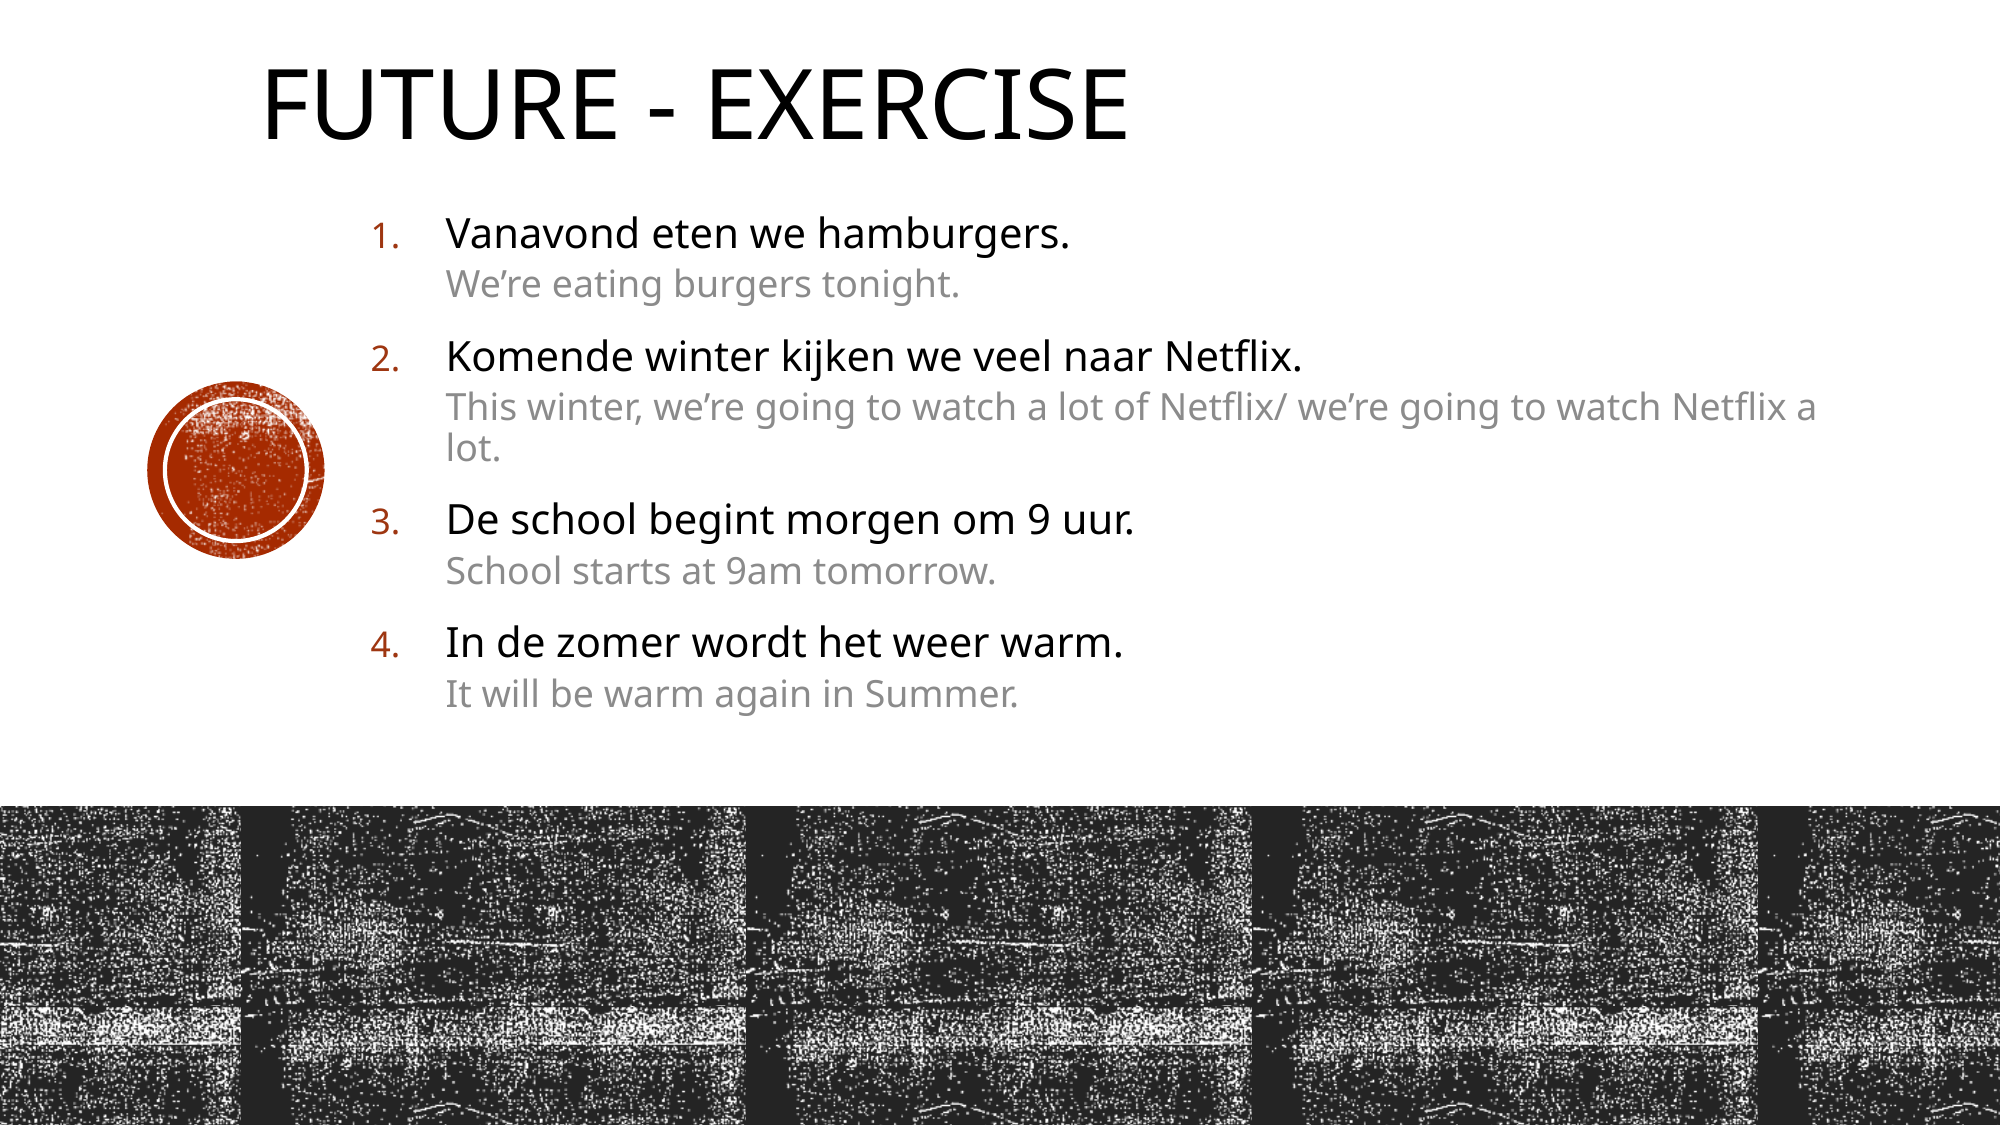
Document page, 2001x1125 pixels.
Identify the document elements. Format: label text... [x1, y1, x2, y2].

list Vanavond eten we hamburgers. We’re eating burgers tonight. Komende winter kijken we veel naar Netflix. This winter, we’re going to watch a lot of Netflix/ we’re going to watch Netflix a lot. De school begint morgen om 9 uur. School starts at 9am tomorrow. In de zomer wordt het weer warm. It will be warm again in Summer. [355, 204, 1895, 723]
title Future - exercise [244, 56, 1927, 166]
